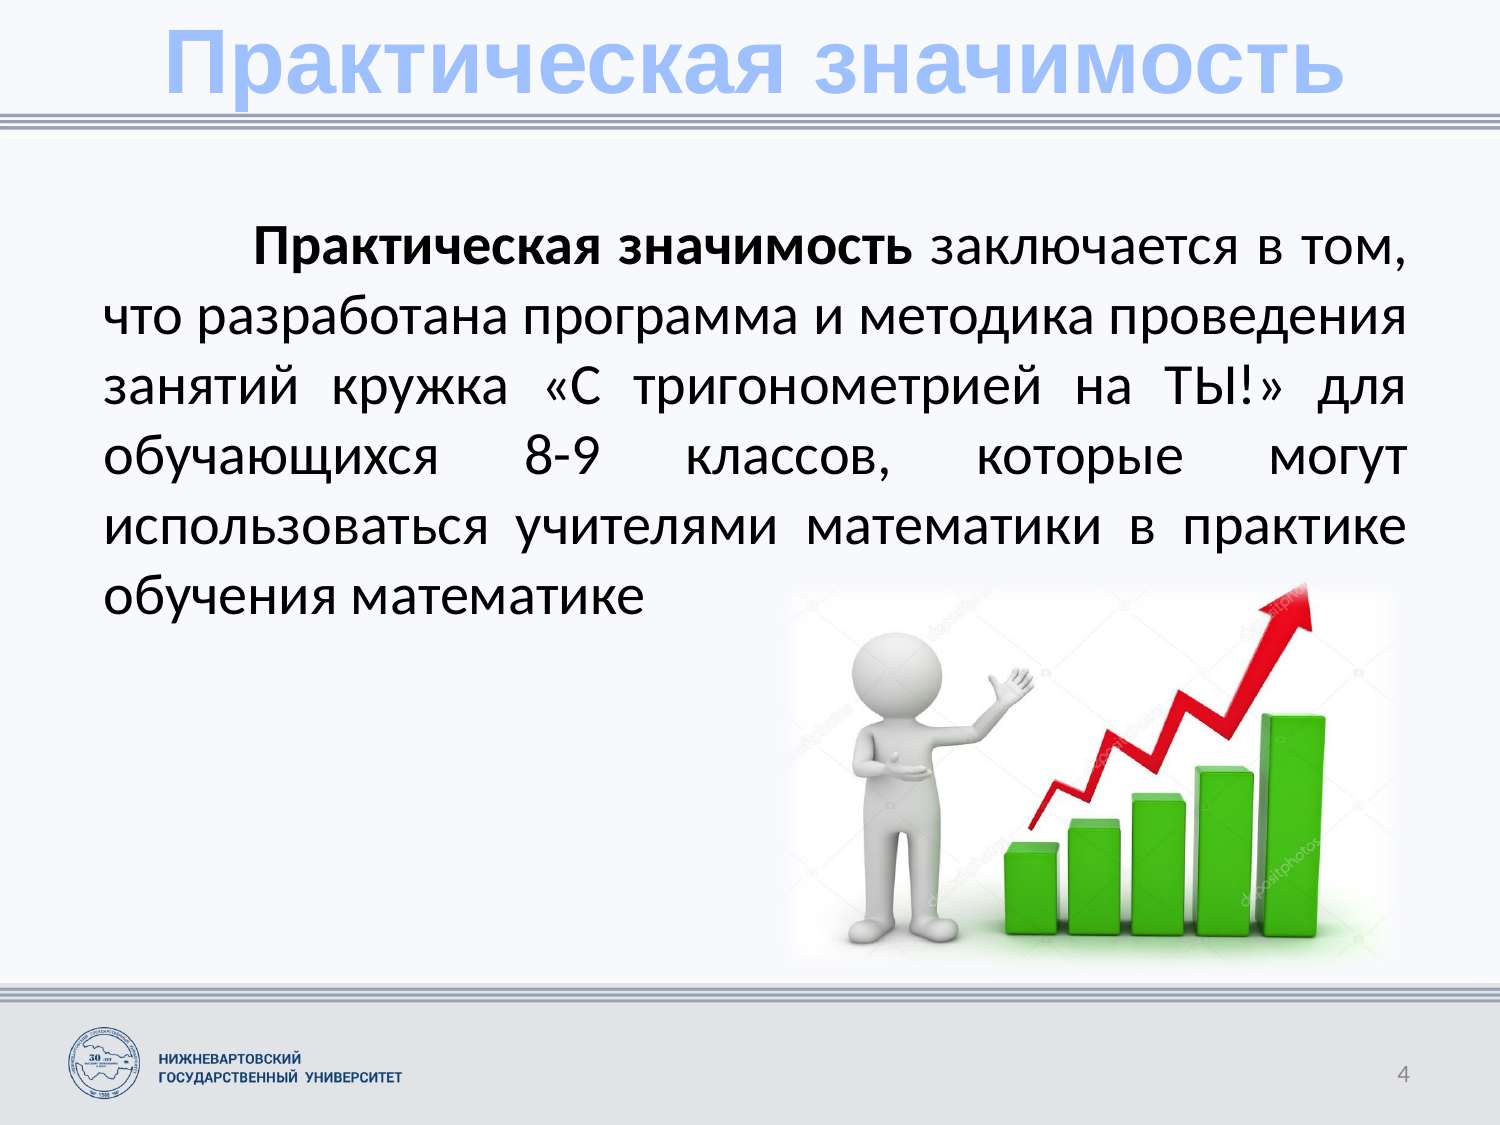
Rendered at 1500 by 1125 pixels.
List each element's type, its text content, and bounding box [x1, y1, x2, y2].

text_box Практическая значимость [123, 0, 1388, 120]
slide_number 4 [1074, 1042, 1425, 1103]
picture [0, 0, 1500, 1125]
text_box Практическая значимость заключается в том, что разработана программа и методика проведения занятий кружка «С тригонометрией на ТЫ!» для обучающихся 8-9 классов, которые могут использоваться учителями математики в практике обучения математике [88, 198, 1424, 634]
